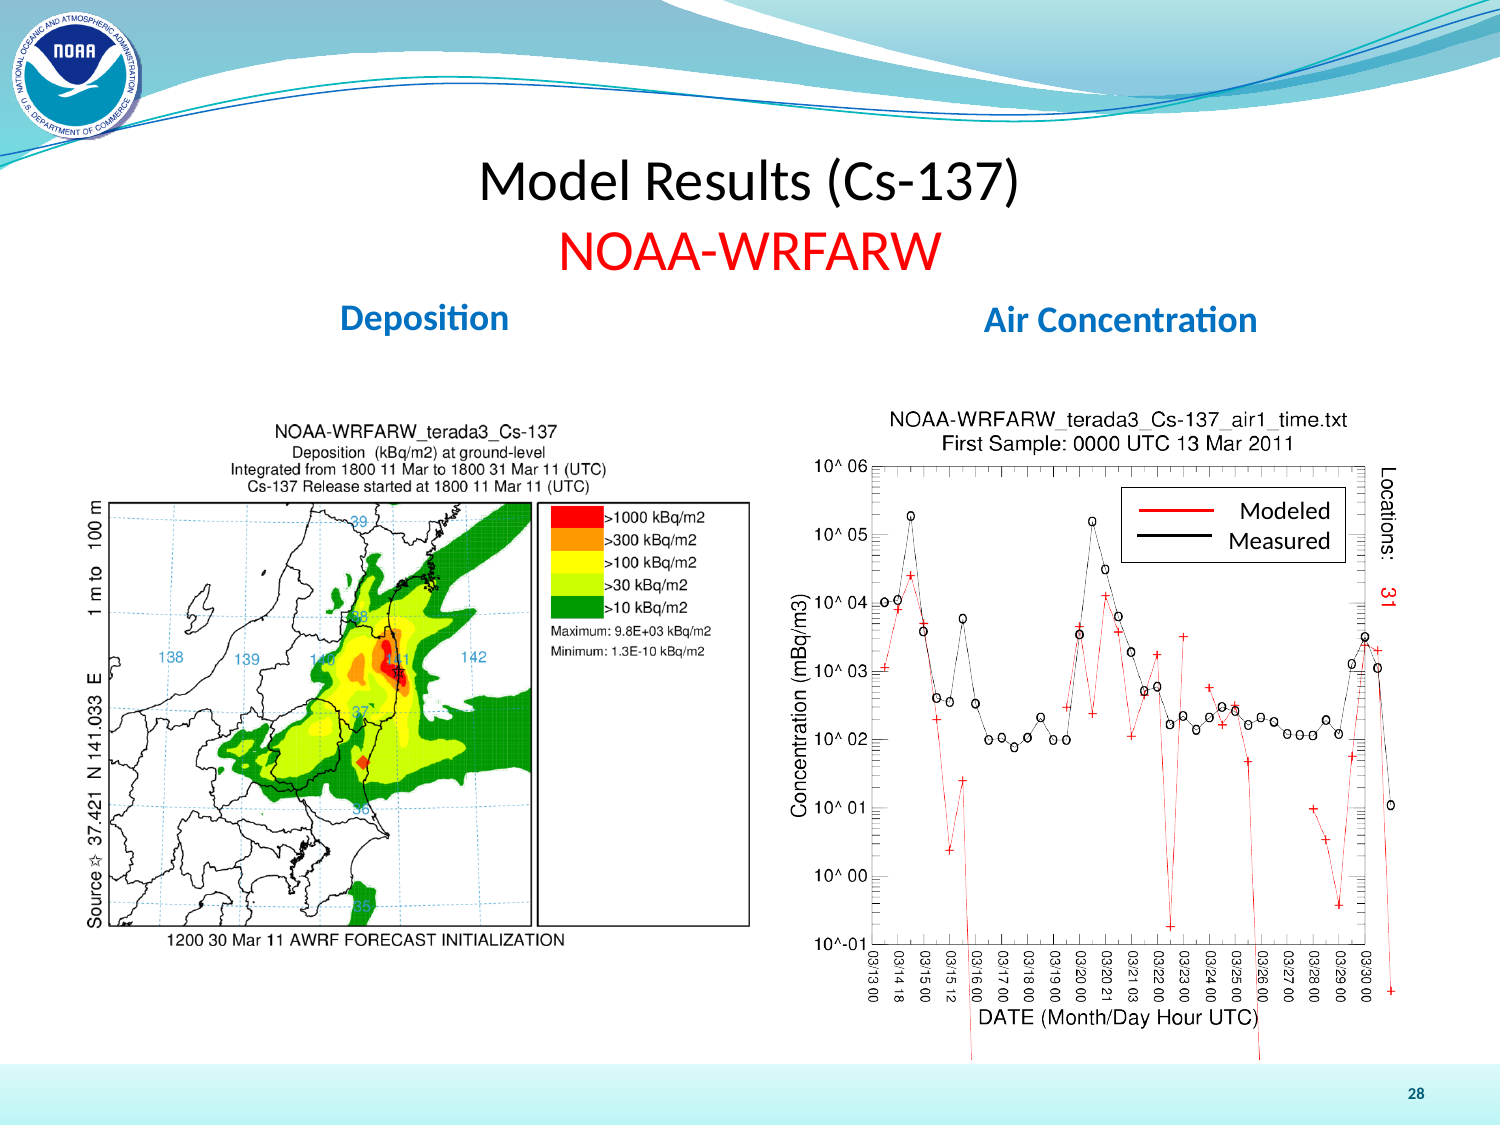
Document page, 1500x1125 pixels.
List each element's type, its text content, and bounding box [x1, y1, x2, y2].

slide_number 28 [1299, 1042, 1425, 1103]
text_box Deposition [262, 285, 588, 346]
picture [12, 12, 138, 138]
text_box Air Concentration [958, 287, 1284, 348]
picture [790, 399, 1397, 1061]
text_box Model Results (Cs-137) NOAA-WRFARW [74, 134, 1425, 285]
picture [87, 424, 751, 946]
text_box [1120, 487, 1347, 564]
